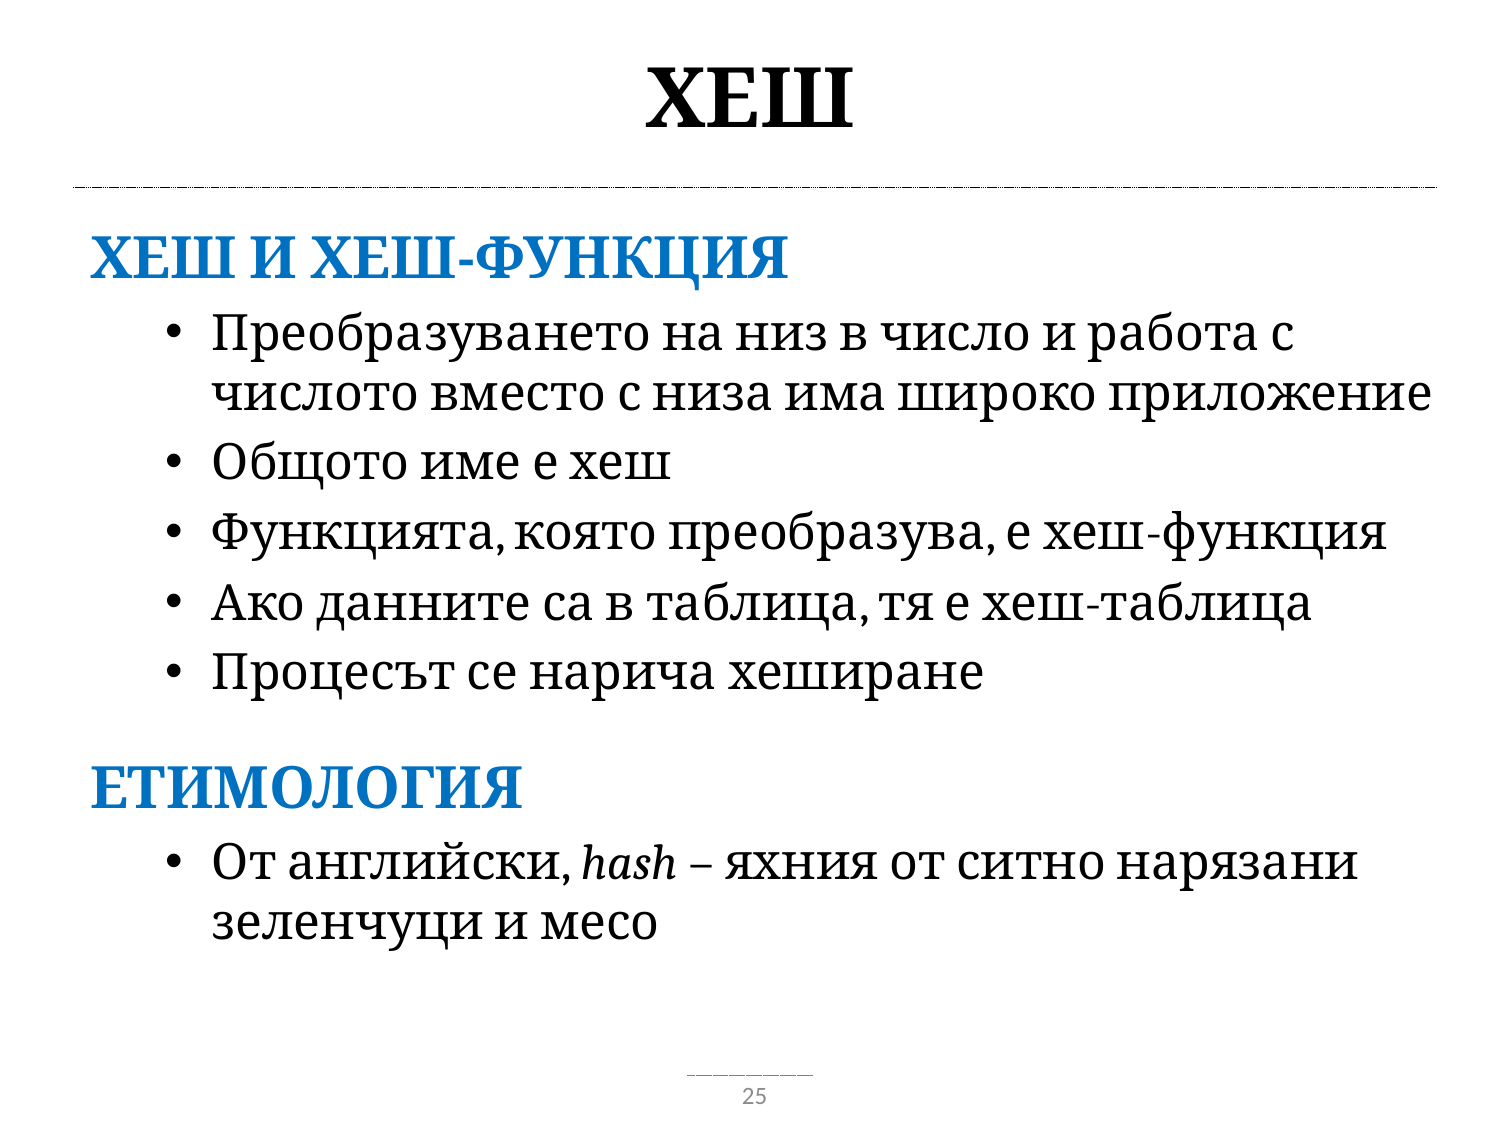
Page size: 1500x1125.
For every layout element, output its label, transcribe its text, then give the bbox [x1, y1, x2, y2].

title Хеш [0, 0, 1500, 188]
list Хеш и хеш-функция Преобразуването на низ в число и работа с числото вместо с низа има широко приложение Общото име е хеш Функцията, която преобразува, е хеш-функция Ако данните са в таблица, тя е хеш-таблица Процесът се нарича хеширане Етимология От английски, hash – яхния от ситно нарязани зеленчуци и месо [75, 212, 1450, 1063]
slide_number 25 [579, 1065, 930, 1125]
